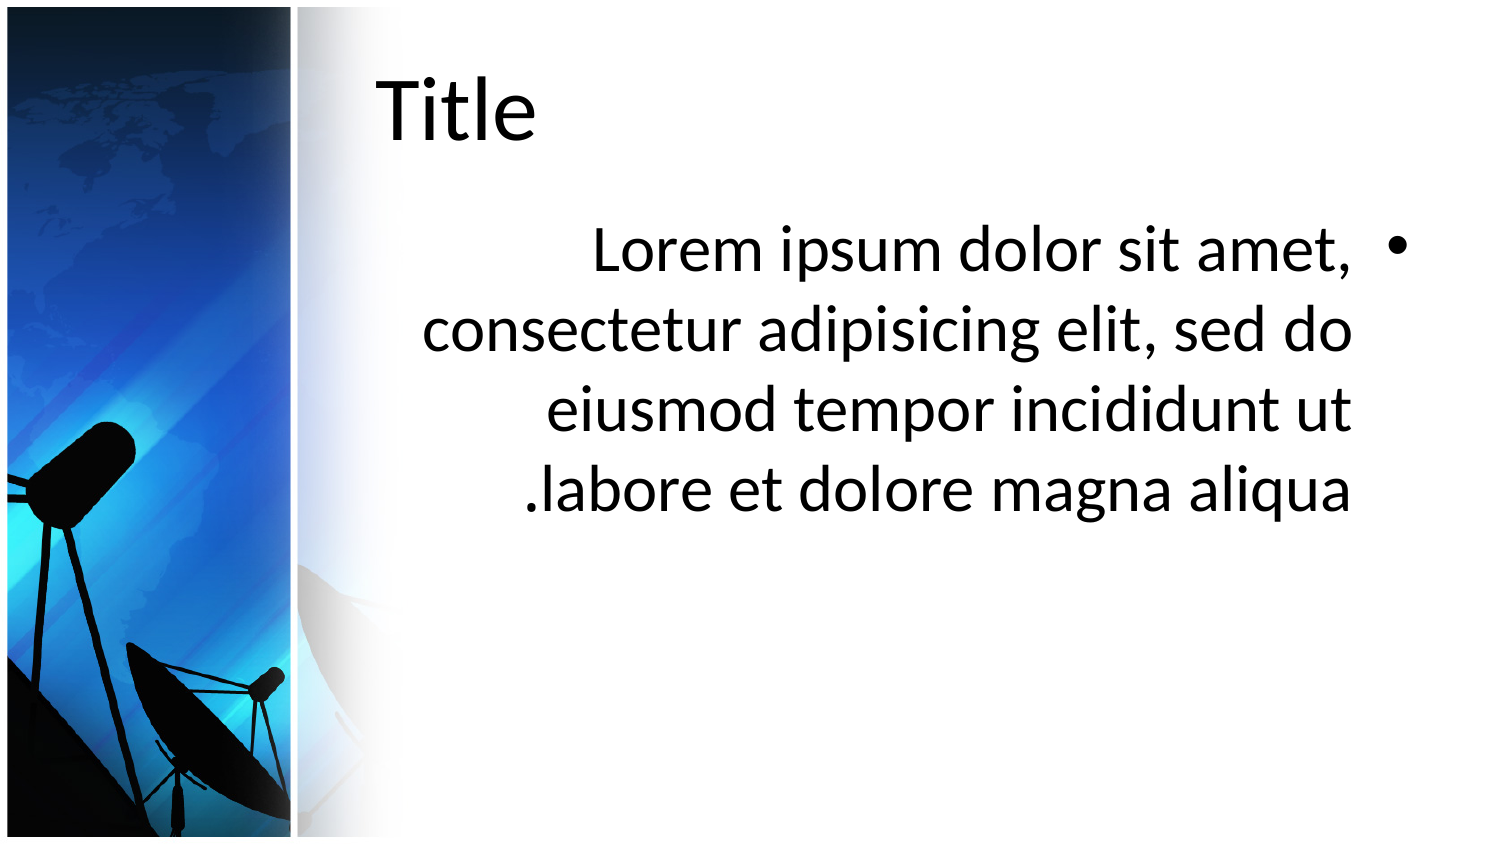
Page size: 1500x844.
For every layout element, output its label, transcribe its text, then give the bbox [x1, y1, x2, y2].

title Title [360, 33, 1425, 175]
list Lorem ipsum dolor sit amet, consectetur adipisicing elit, sed do eiusmod tempor incididunt ut labore et dolore magna aliqua. [360, 196, 1425, 754]
picture [0, 0, 1500, 844]
